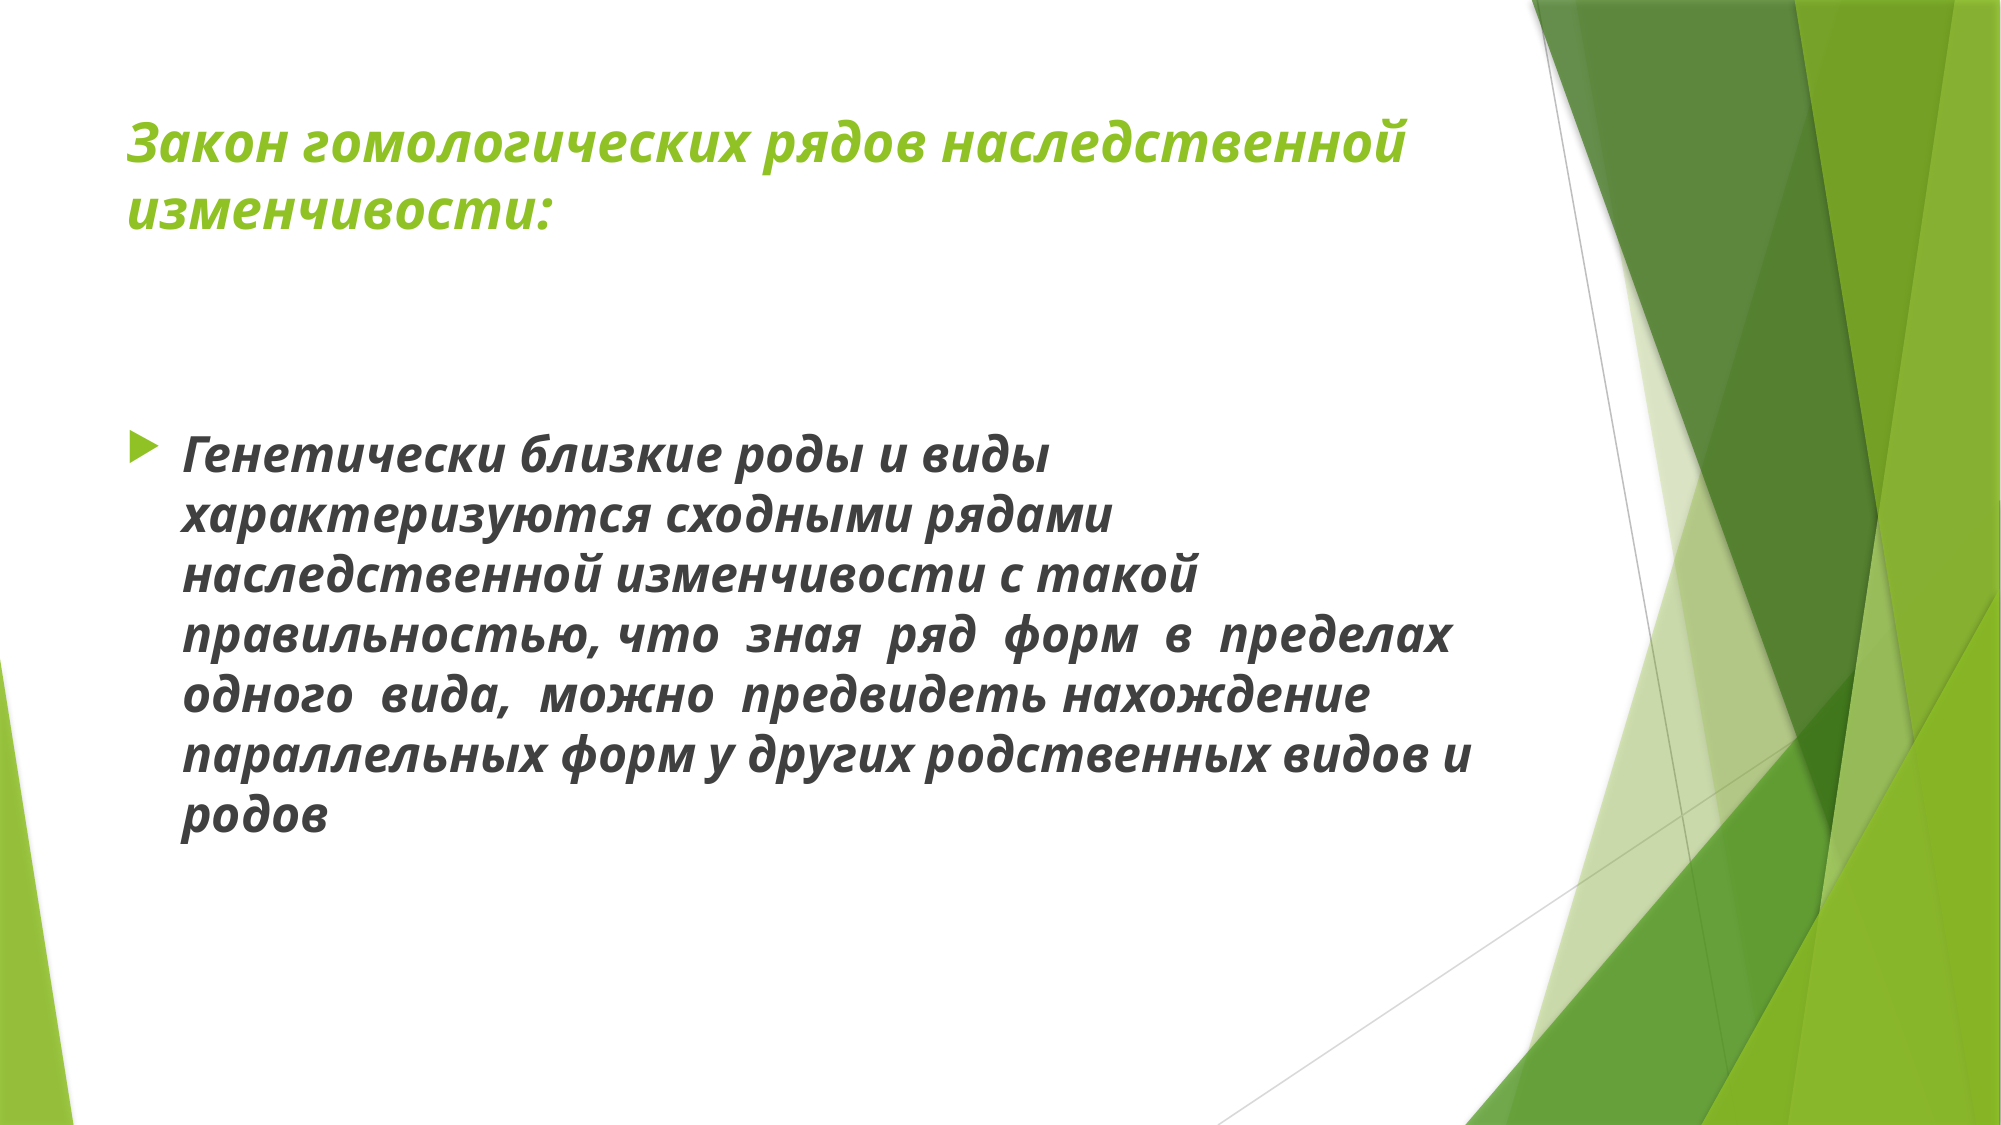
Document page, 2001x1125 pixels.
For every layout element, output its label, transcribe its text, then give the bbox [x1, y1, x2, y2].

title Закон гомологических рядов наследственной изменчивости: [111, 99, 1522, 317]
list Генетически близкие роды и виды характеризуются сходными рядами наследственной изменчивости с такой правильностью, что зная ряд форм в пределах одного вида, можно предвидеть нахождение параллельных форм у других родственных видов и родов [111, 333, 1522, 971]
